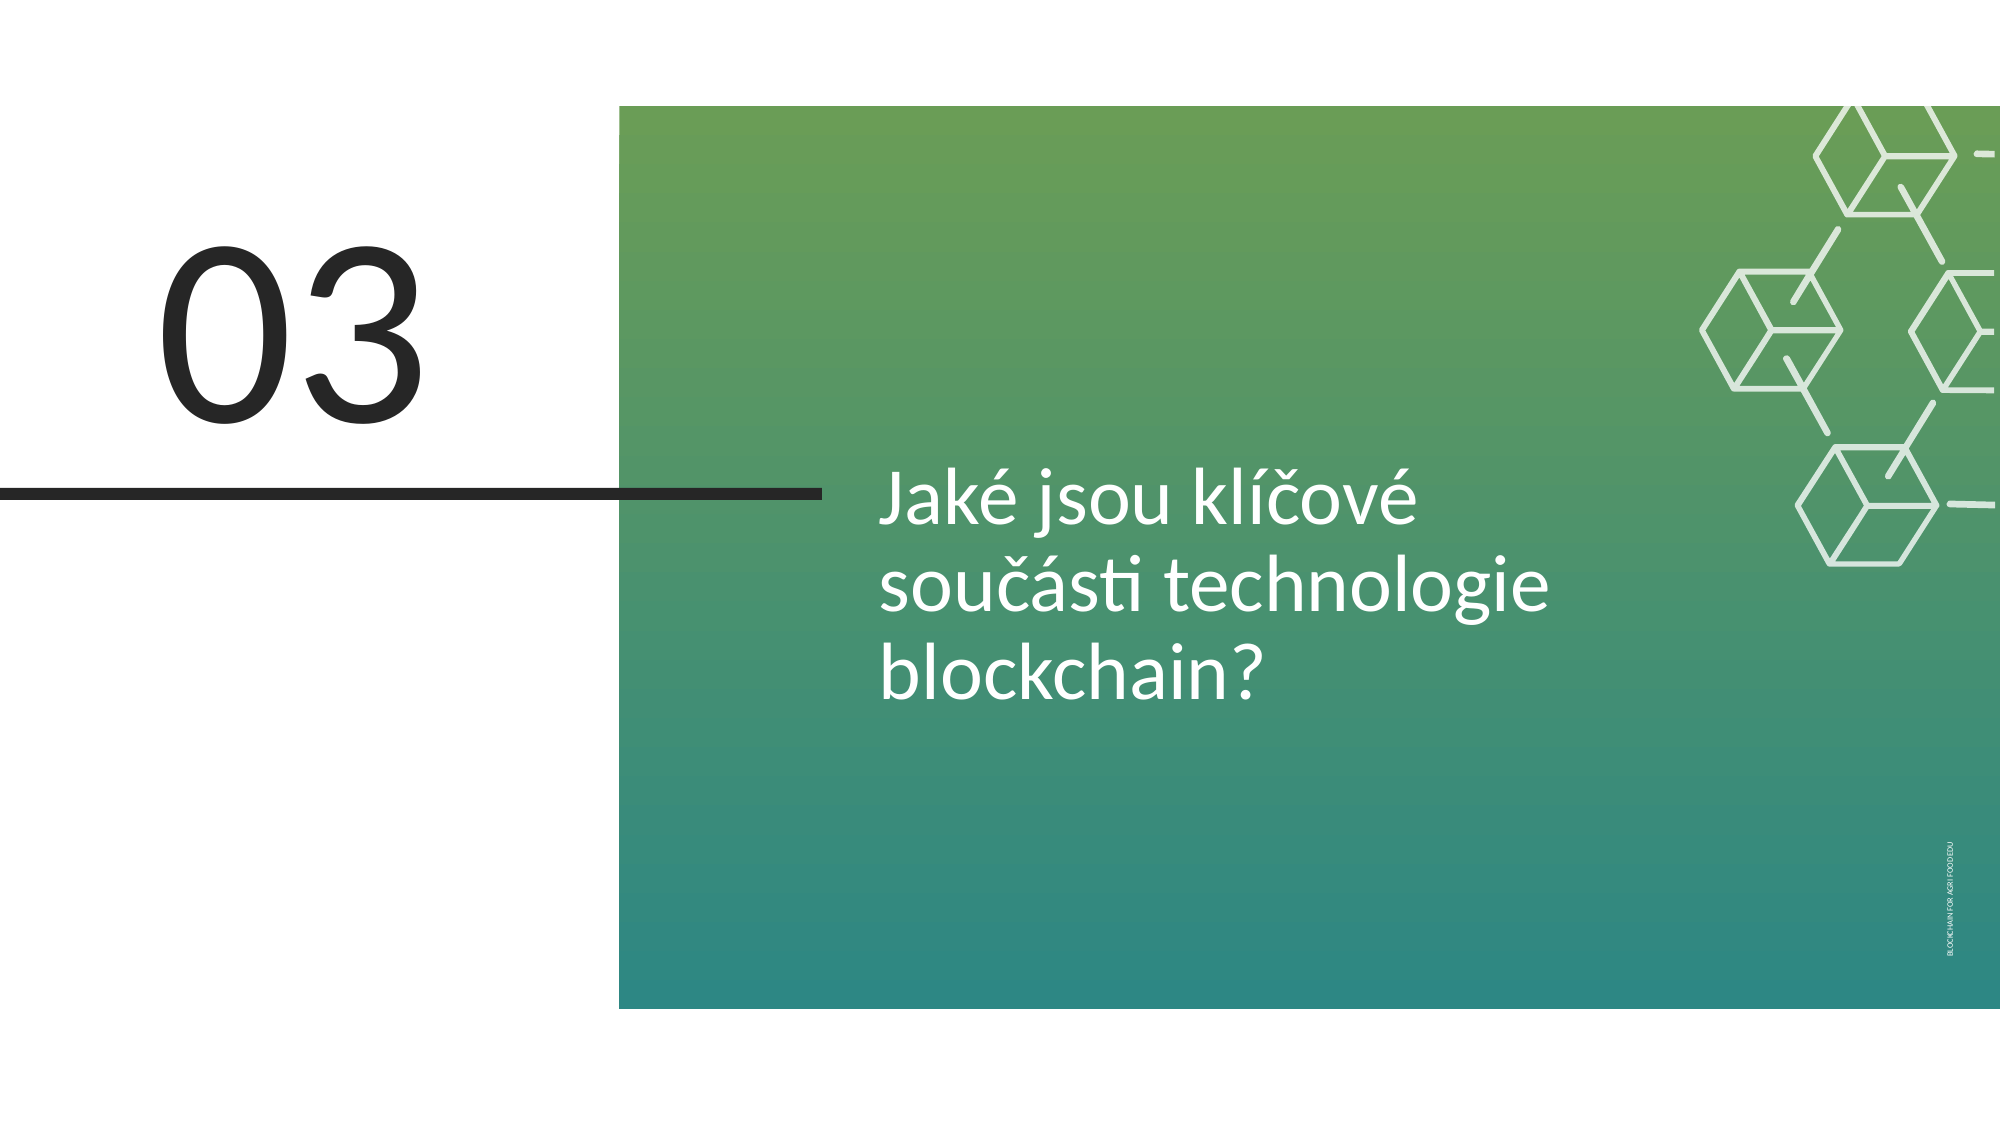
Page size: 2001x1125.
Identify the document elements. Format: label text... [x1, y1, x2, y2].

list Jaké jsou klíčové součásti technologie blockchain? [864, 446, 1709, 899]
list 03 [141, 180, 481, 277]
